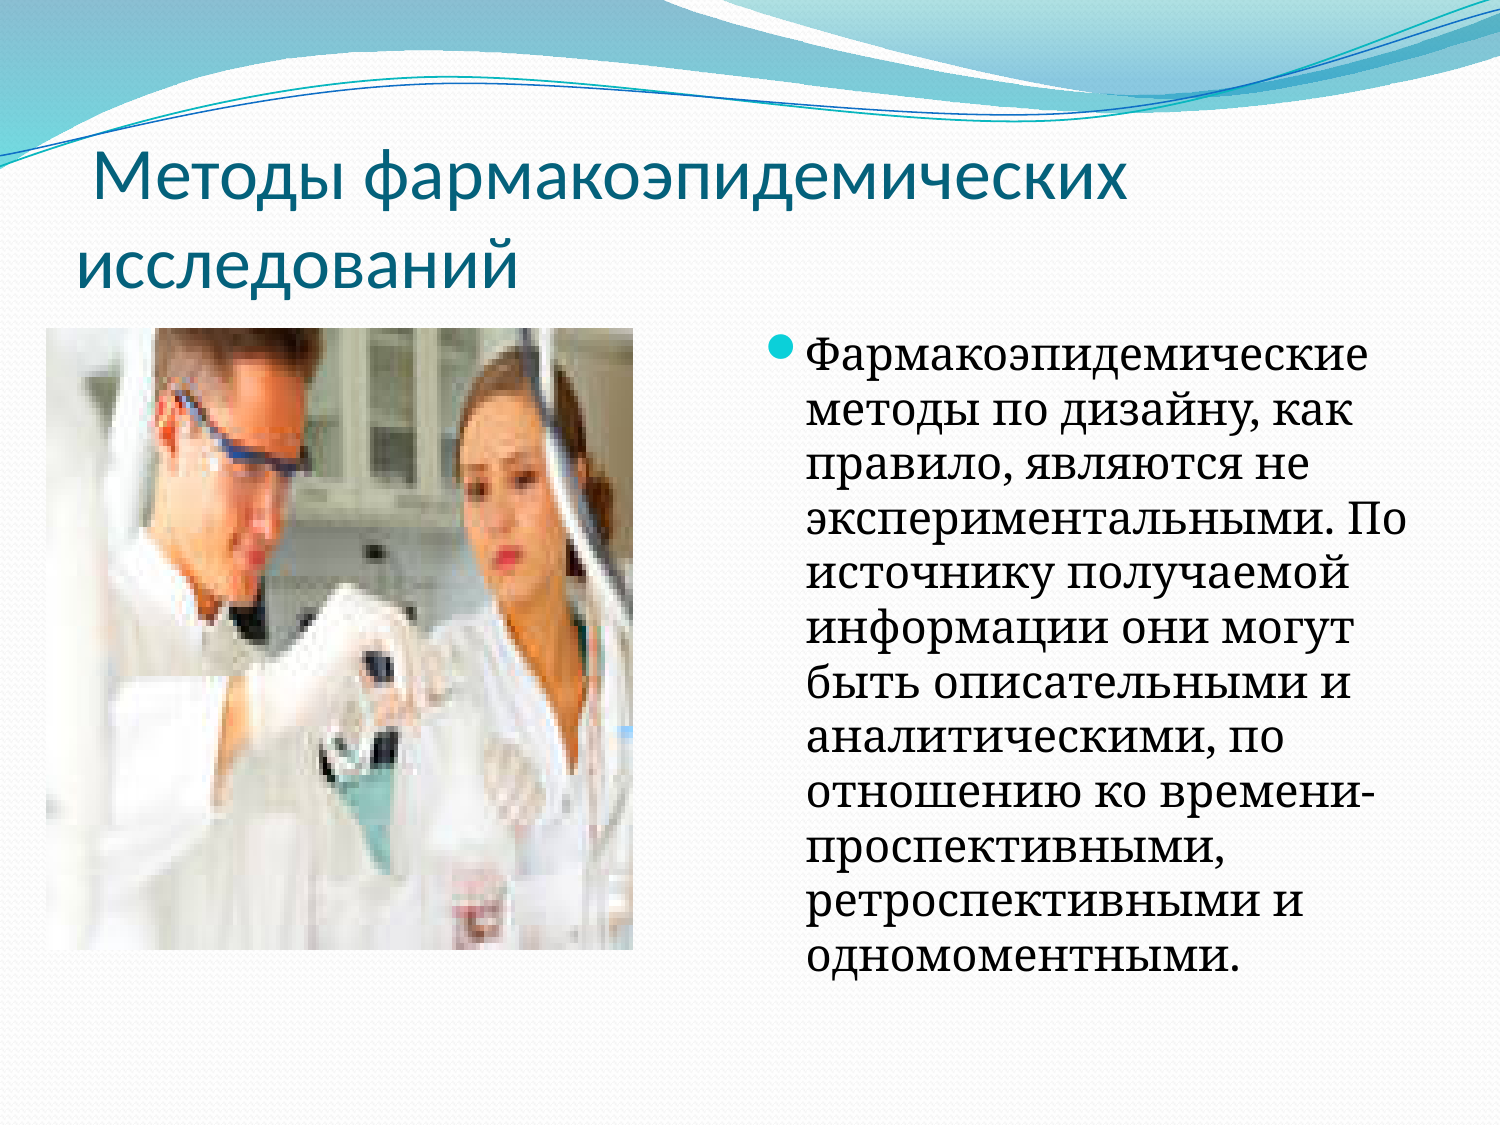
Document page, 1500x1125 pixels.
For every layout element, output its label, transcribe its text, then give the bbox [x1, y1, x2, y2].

picture [46, 327, 633, 950]
title Методы фармакоэпидемических исследований [75, 115, 1425, 303]
list Фармакоэпидемические методы по дизайну, как правило, являются не экспериментальными. По источнику получаемой информации они могут быть описательными и аналитическими, по отношению ко времени- проспективными, ретроспективными и одномоментными. [750, 317, 1425, 1038]
